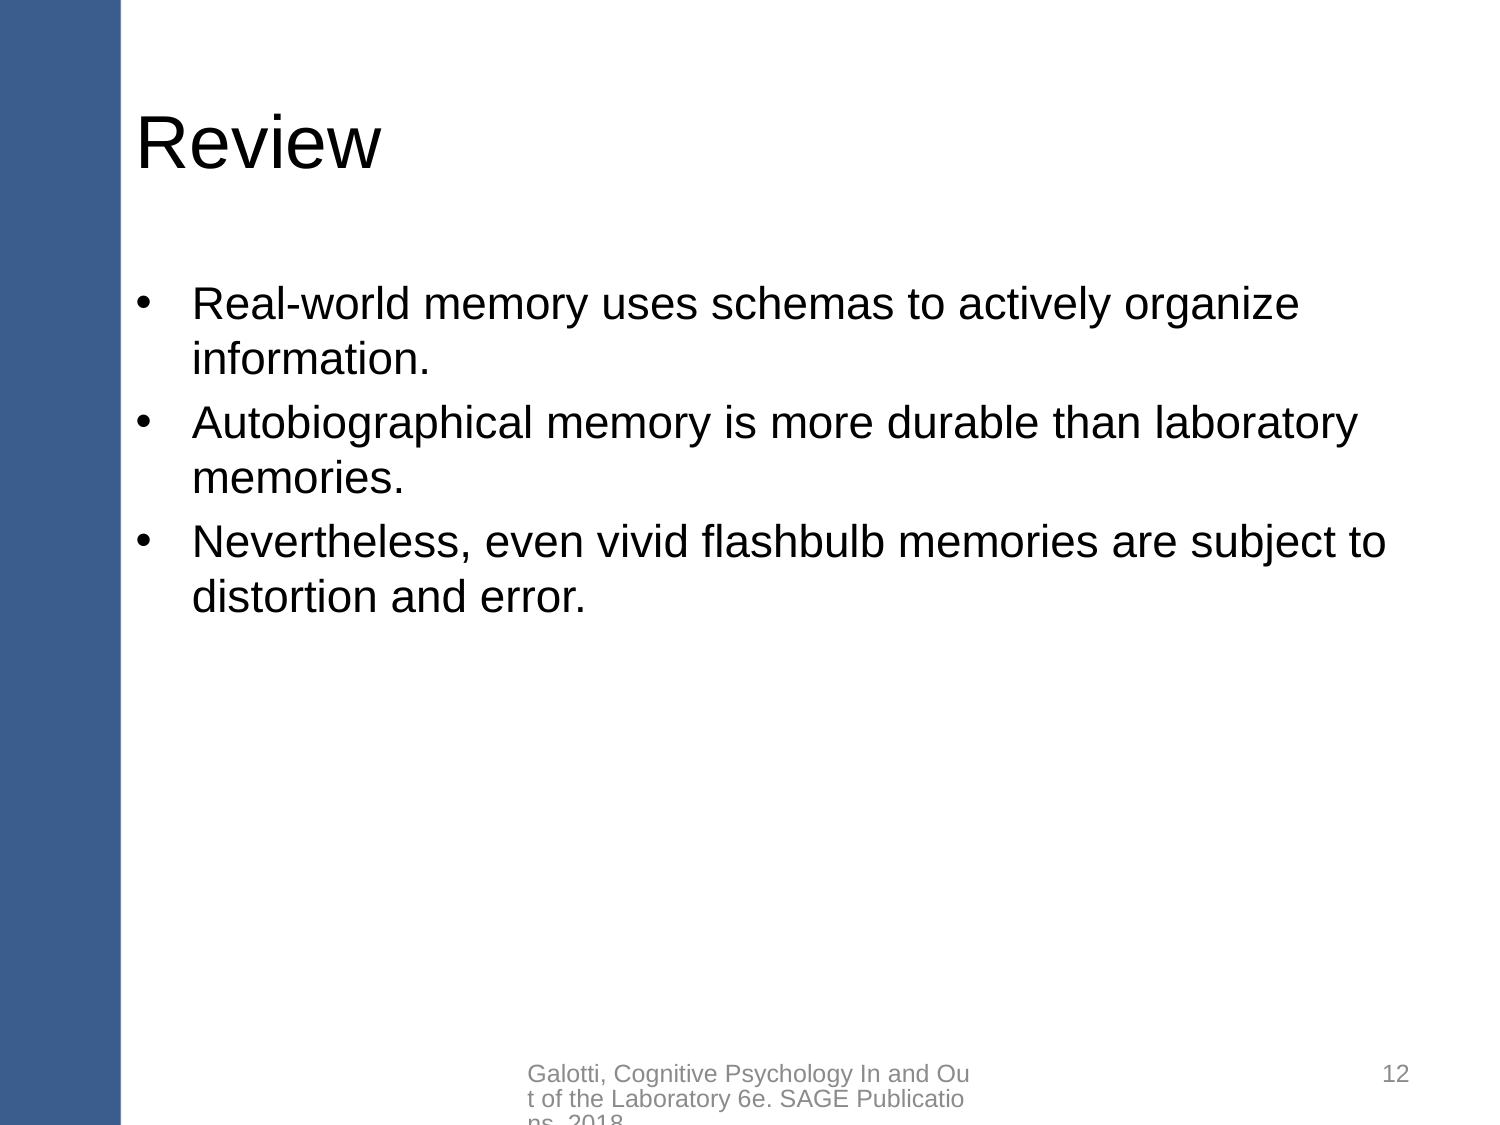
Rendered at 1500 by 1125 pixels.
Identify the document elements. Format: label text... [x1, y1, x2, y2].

list Real-world memory uses schemas to actively organize information. Autobiographical memory is more durable than laboratory memories. Nevertheless, even vivid flashbulb memories are subject to distortion and error. [120, 266, 1471, 1009]
footer Galotti, Cognitive Psychology In and Out of the Laboratory 6e. SAGE Publications, 2018. [512, 1042, 988, 1103]
title Review [120, 45, 1471, 233]
slide_number 12 [1074, 1042, 1425, 1103]
picture [0, 0, 1500, 1125]
